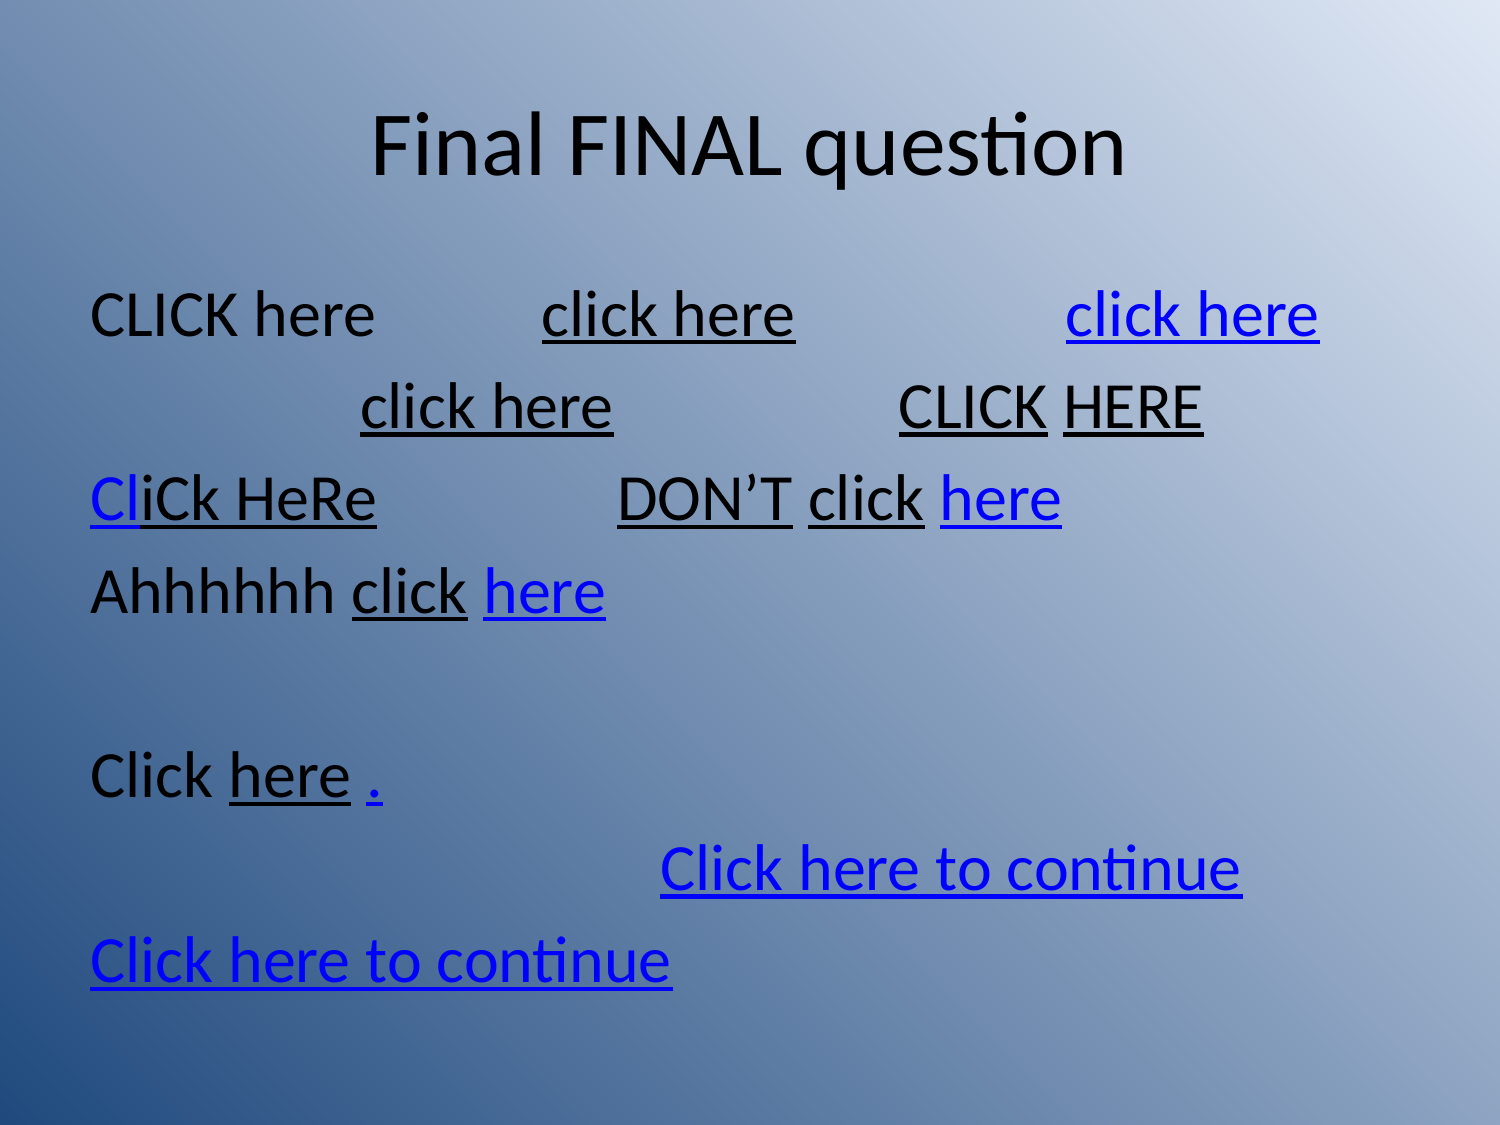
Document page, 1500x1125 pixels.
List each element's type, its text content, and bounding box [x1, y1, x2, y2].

title Final FINAL question [75, 45, 1425, 233]
list CLICK here click here click here click here CLICK HERE CliCk HeRe DON’T click here Ahhhhhh click here Click here . Click here to continue Click here to continue [75, 262, 1425, 1005]
